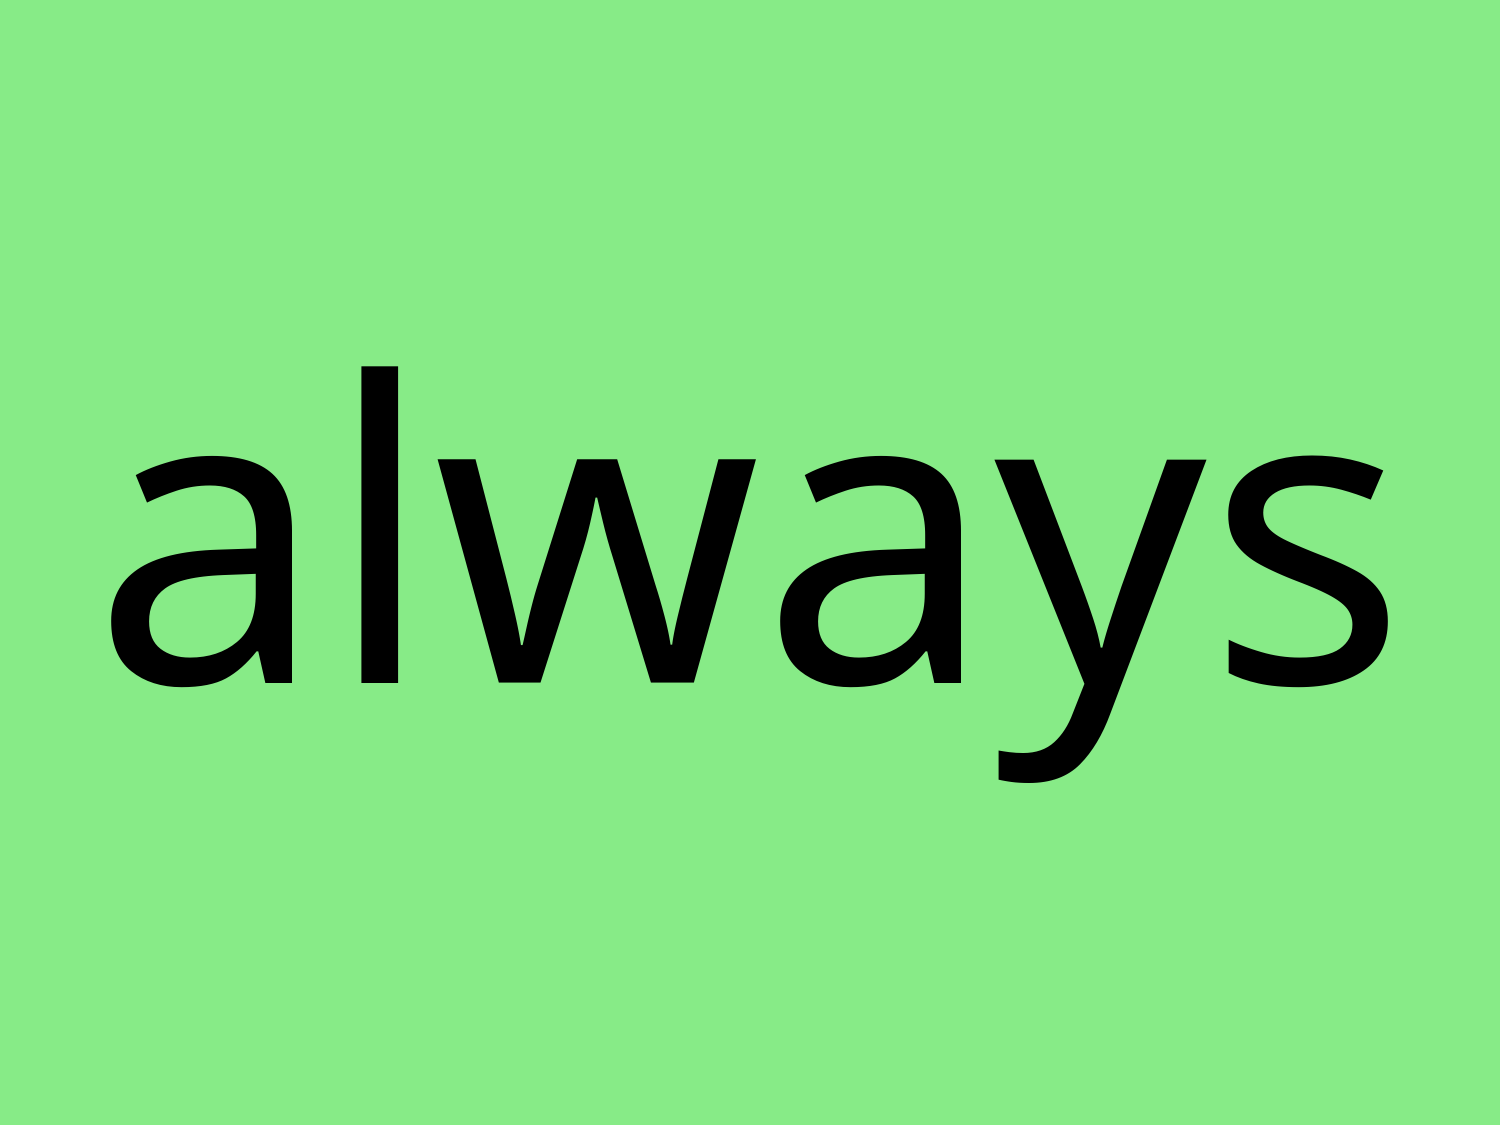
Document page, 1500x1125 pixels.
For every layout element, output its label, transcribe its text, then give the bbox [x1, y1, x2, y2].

text_box always [41, 259, 1459, 775]
